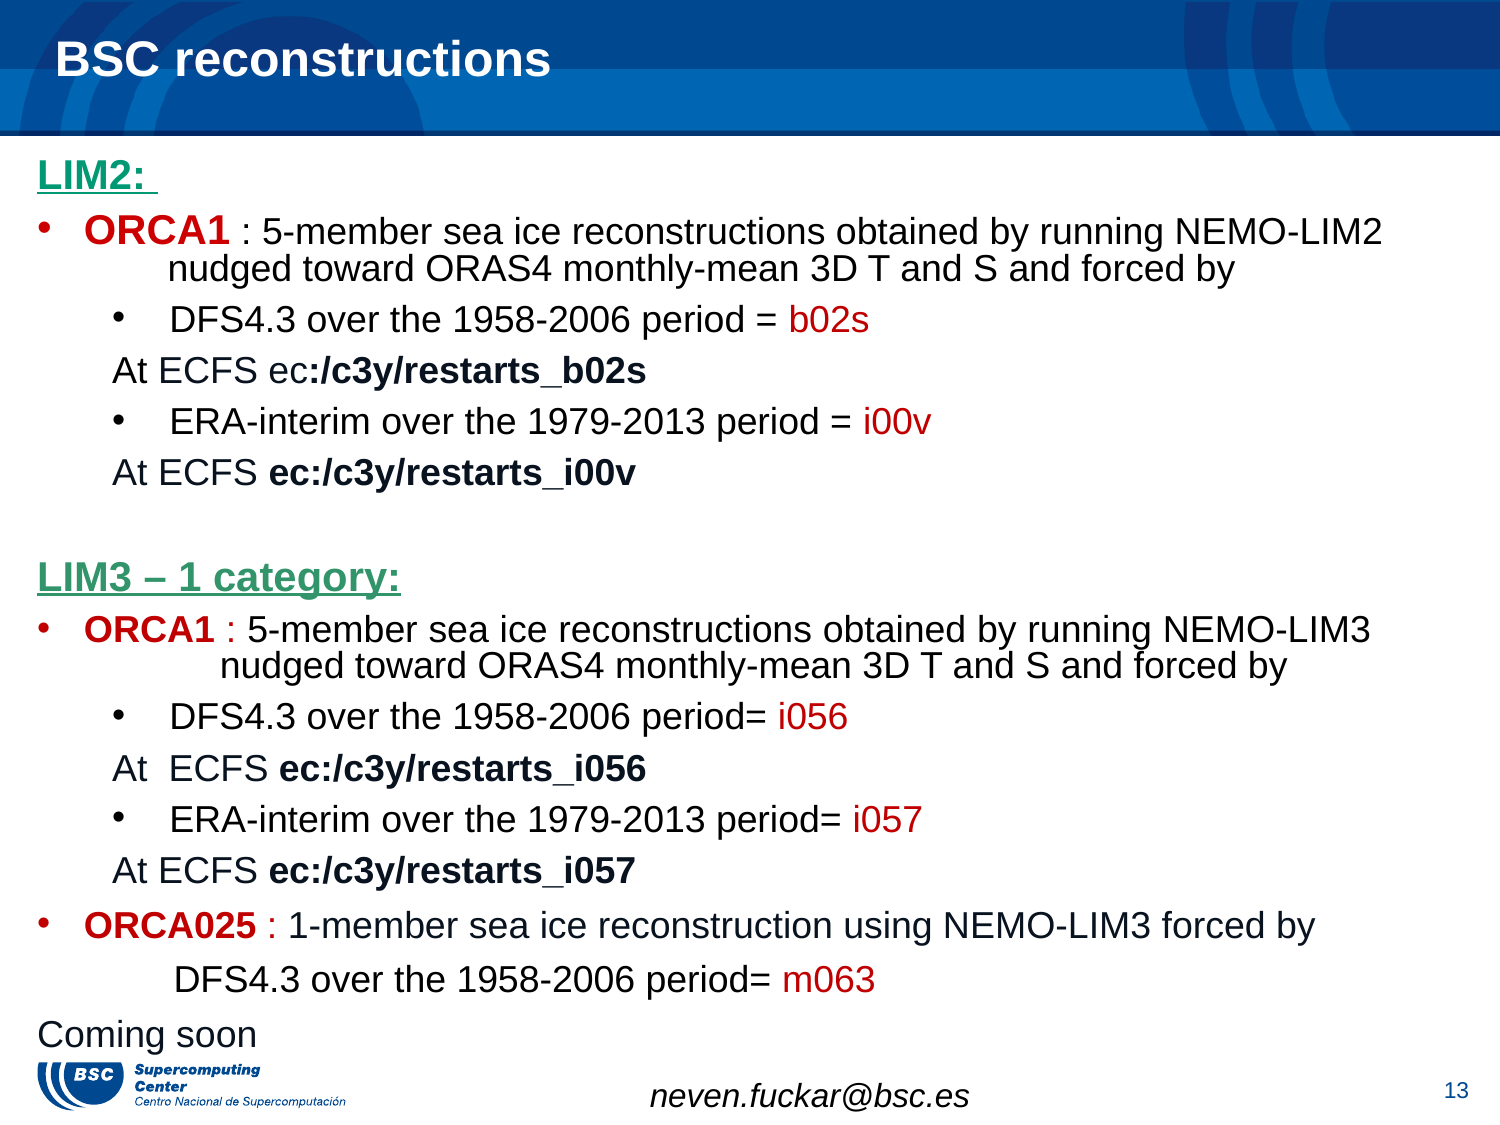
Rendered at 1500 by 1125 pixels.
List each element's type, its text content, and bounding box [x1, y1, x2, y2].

text_box neven.fuckar@bsc.es [163, 1065, 1467, 1123]
slide_number 13 [1411, 1042, 1484, 1111]
text_box BSC reconstructions [40, 30, 987, 94]
text_box LIM2: ORCA1 : 5-member sea ice reconstructions obtained by running NEMO-LIM2 nudged toward ORAS4 monthly-mean 3D T and S and forced by DFS4.3 over the 1958-2006 period = b02s At ECFS ec:/c3y/restarts_b02s ERA-interim over the 1979-2013 period = i00v At ECFS ec:/c3y/restarts_i00v LIM3 – 1 category: ORCA1 : 5-member sea ice reconstructions obtained by running NEMO-LIM3 nudged toward ORAS4 monthly-mean 3D T and S and forced by DFS4.3 over the 1958-2006 period= i056 At ECFS ec:/c3y/restarts_i056 ERA-interim over the 1979-2013 period= i057 At ECFS ec:/c3y/restarts_i057 ORCA025 : 1-member sea ice reconstruction using NEMO-LIM3 forced by DFS4.3 over the 1958-2006 period= m063 Coming soon [22, 150, 1463, 1063]
picture [0, 0, 1500, 136]
